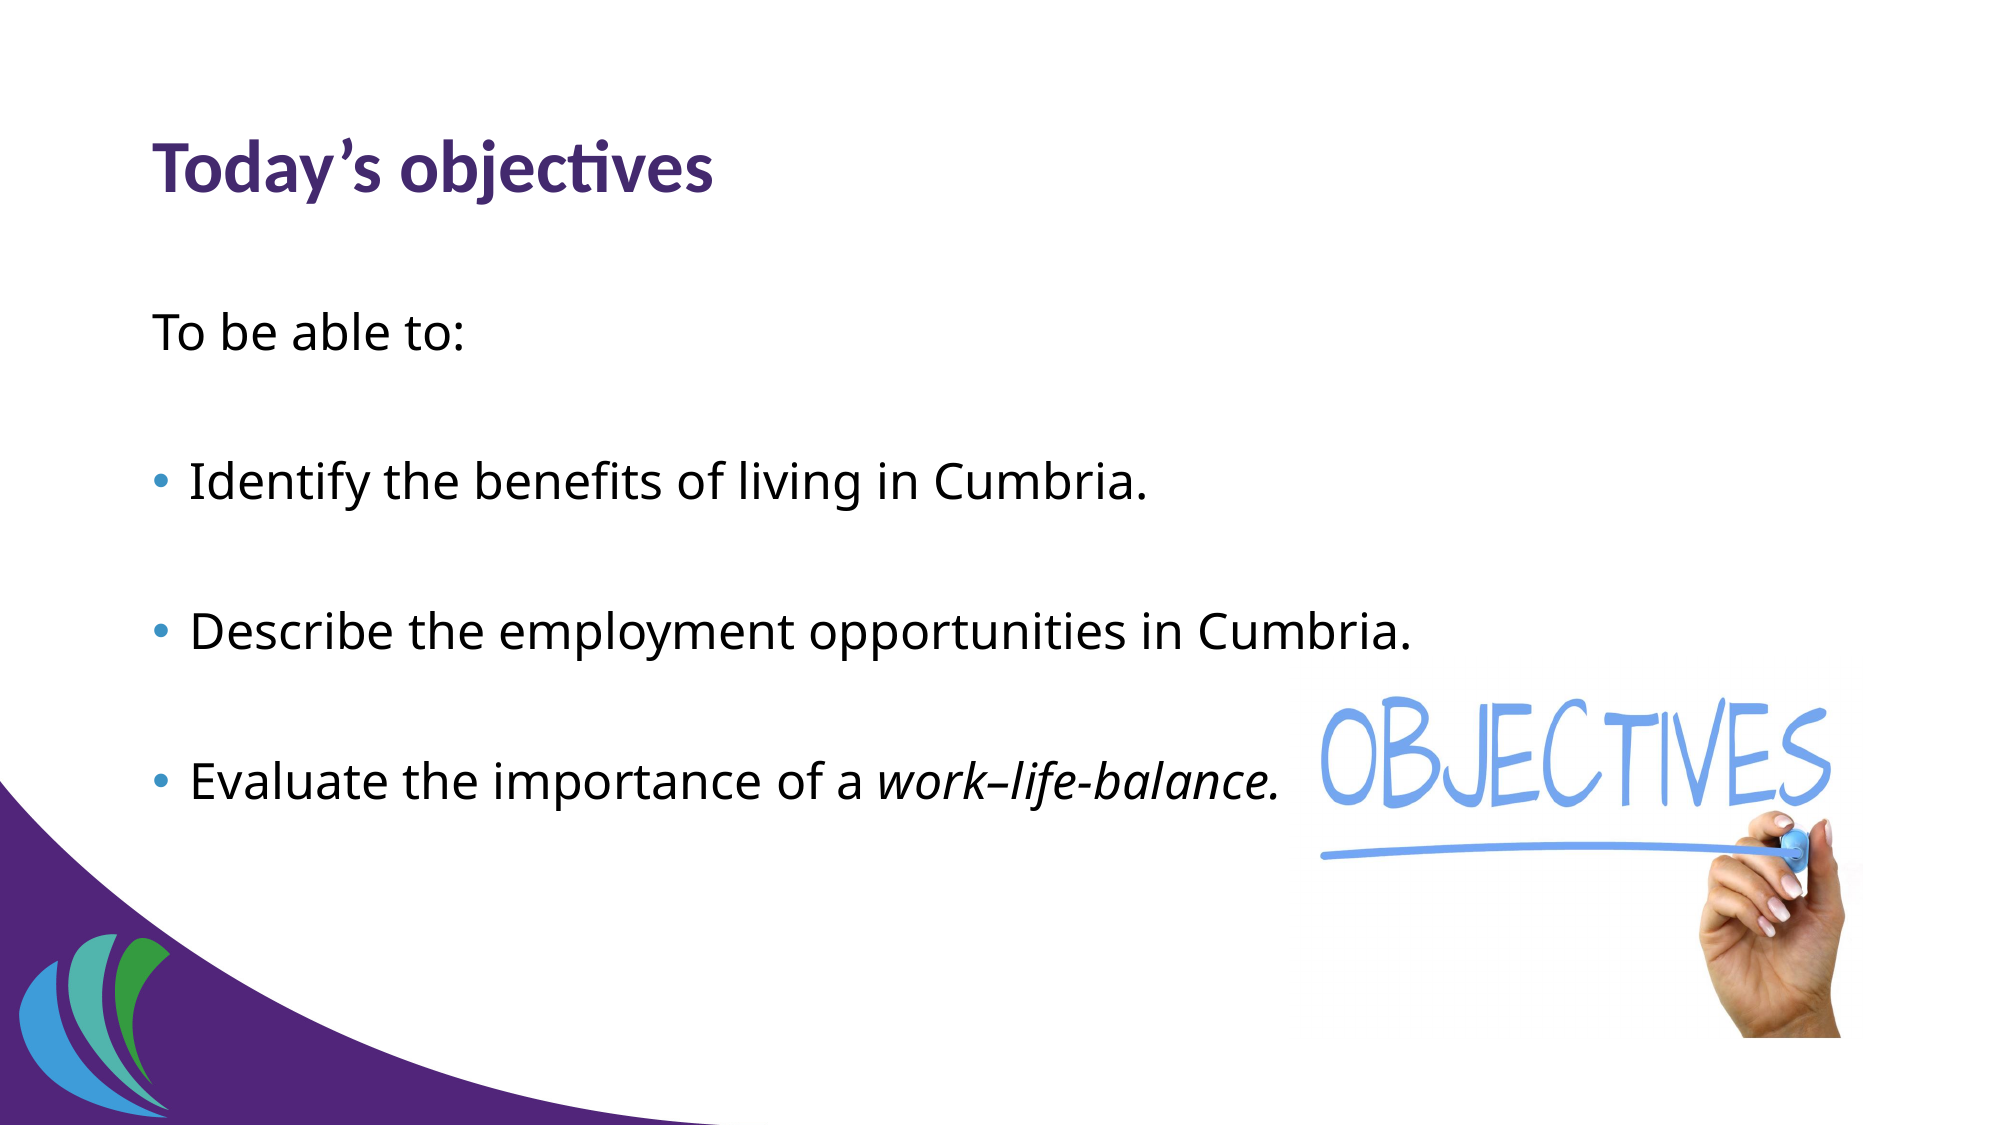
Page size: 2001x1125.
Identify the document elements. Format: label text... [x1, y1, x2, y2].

picture [0, 1, 2000, 1125]
title Today’s objectives [137, 59, 1863, 278]
list To be able to: Identify the benefits of living in Cumbria. Describe the employment opportunities in Cumbria. Evaluate the importance of a work–life-balance. [137, 299, 1863, 1014]
